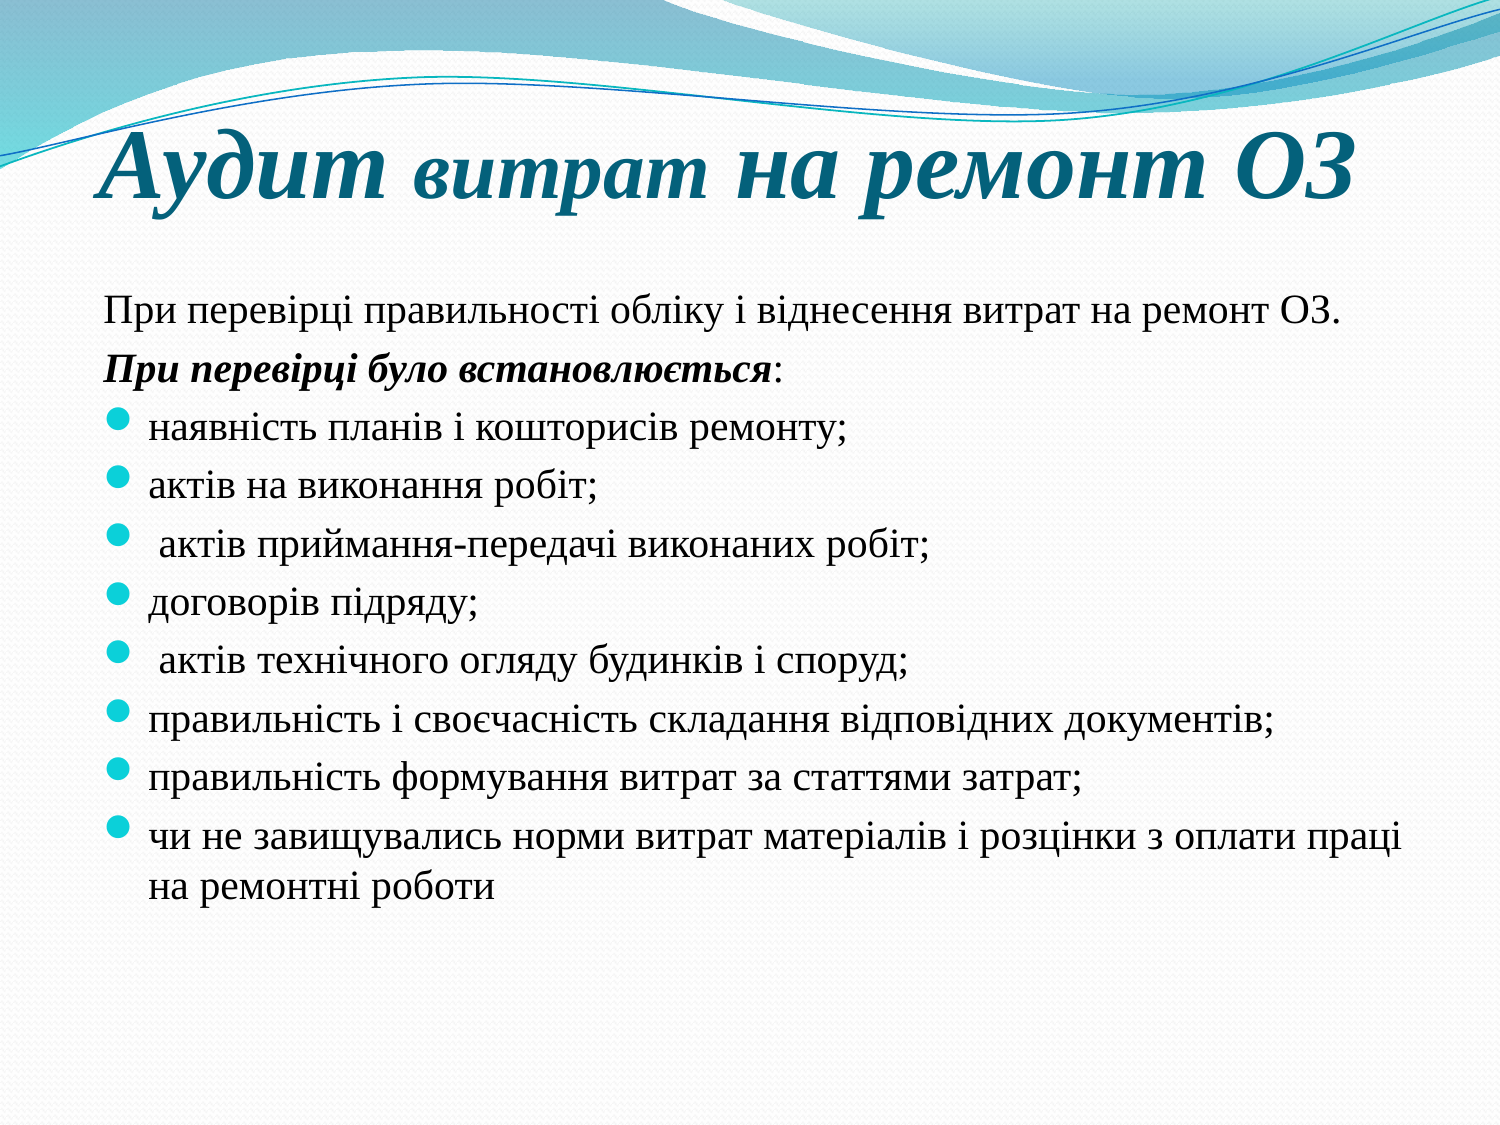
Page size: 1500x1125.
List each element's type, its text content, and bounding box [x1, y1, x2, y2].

title Аудит витрат на ремонт ОЗ [53, 30, 1404, 219]
list При перевірці правильності обліку і віднесення витрат на ремонт ОЗ. При перевірці було встановлюється: наявність планів і кошторисів ремонту; актів на виконання робіт; актів приймання-передачі виконаних робіт; договорів підряду; актів технічного огляду будинків і споруд; правильність і своєчасність складання відповідних документів; правильність формування витрат за статтями затрат; чи не завищувались норми витрат матеріалів і розцінки з оплати праці на ремонтні роботи [88, 274, 1439, 1125]
